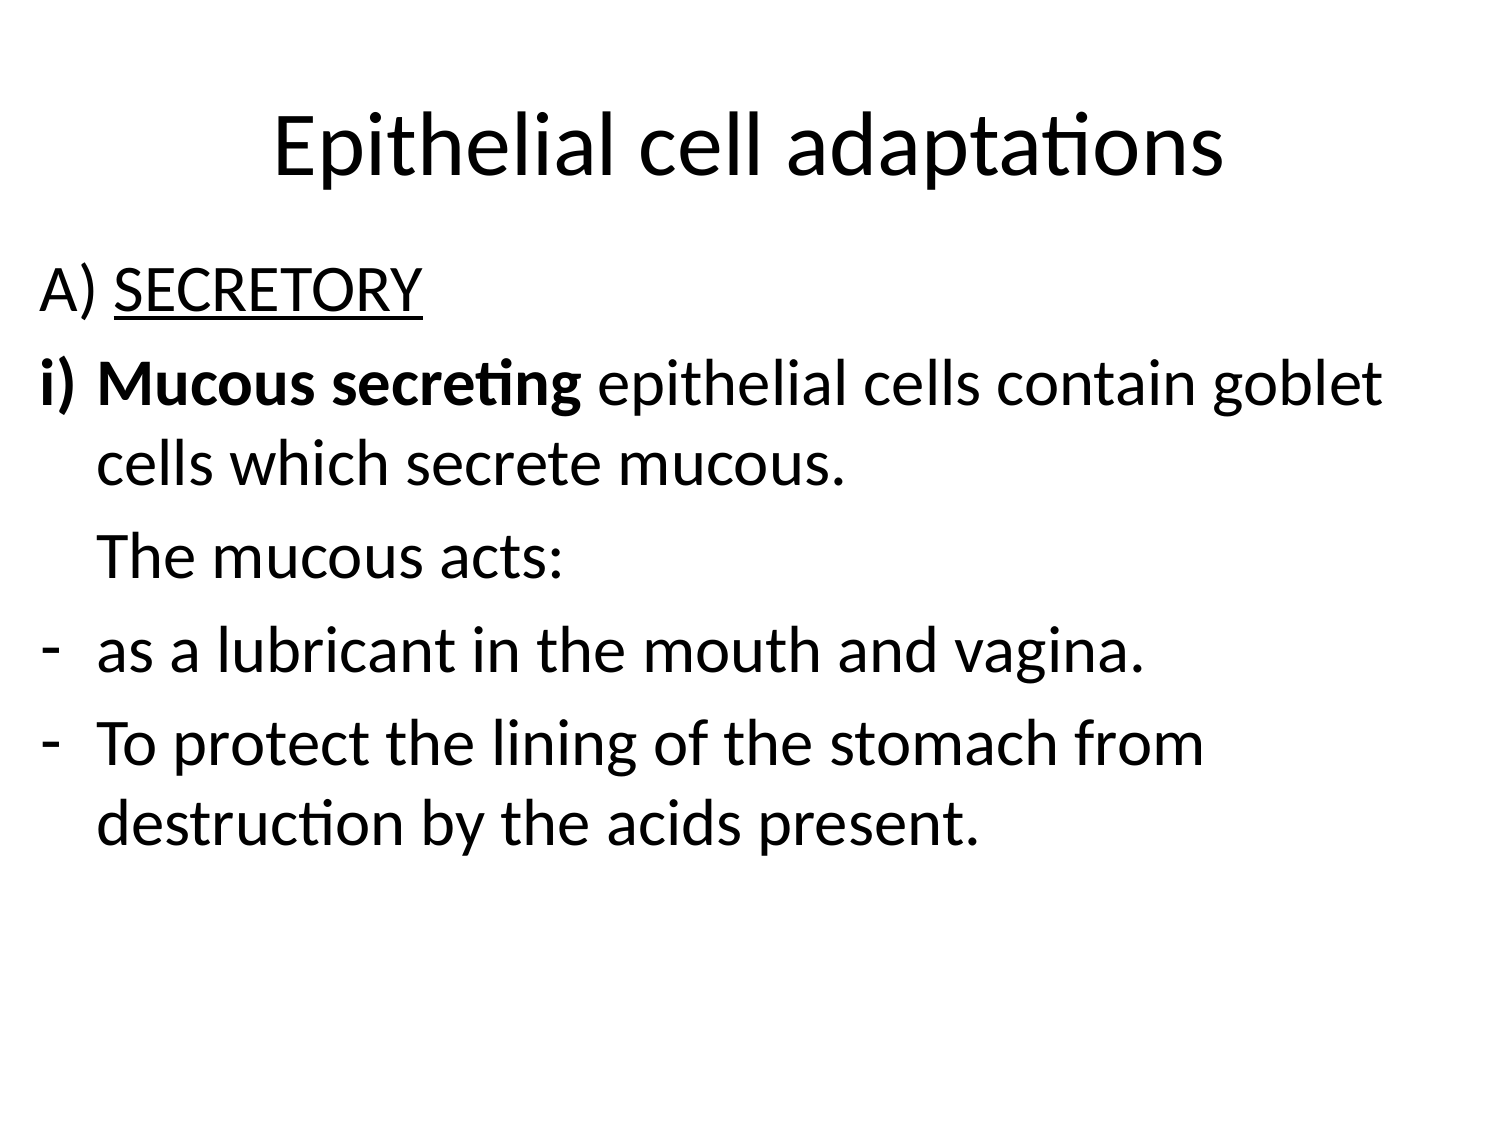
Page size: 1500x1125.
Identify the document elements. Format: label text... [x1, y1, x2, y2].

title Epithelial cell adaptations [75, 45, 1425, 233]
list A) SECRETORY Mucous secreting epithelial cells contain goblet cells which secrete mucous. The mucous acts: as a lubricant in the mouth and vagina. To protect the lining of the stomach from destruction by the acids present. [24, 237, 1475, 1005]
